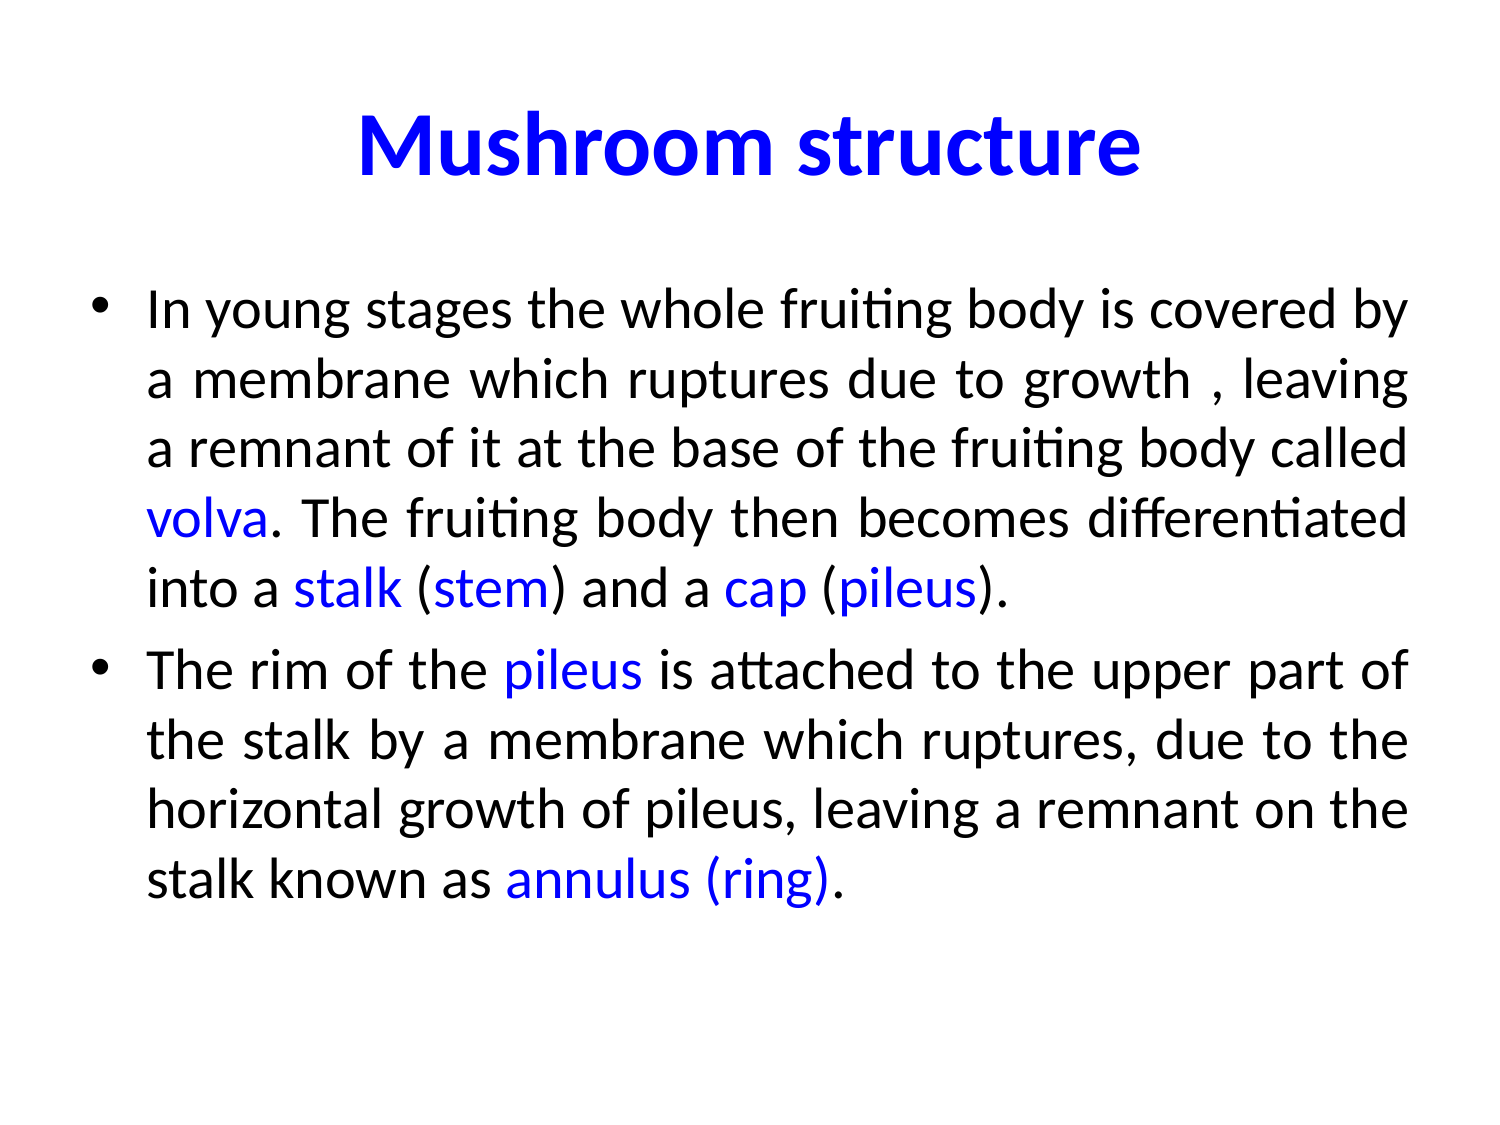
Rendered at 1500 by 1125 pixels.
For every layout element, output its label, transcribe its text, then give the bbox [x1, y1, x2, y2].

list In young stages the whole fruiting body is covered by a membrane which ruptures due to growth , leaving a remnant of it at the base of the fruiting body called volva. The fruiting body then becomes differentiated into a stalk (stem) and a cap (pileus). The rim of the pileus is attached to the upper part of the stalk by a membrane which ruptures, due to the horizontal growth of pileus, leaving a remnant on the stalk known as annulus (ring). [75, 262, 1425, 1005]
title Mushroom structure [75, 45, 1425, 233]
